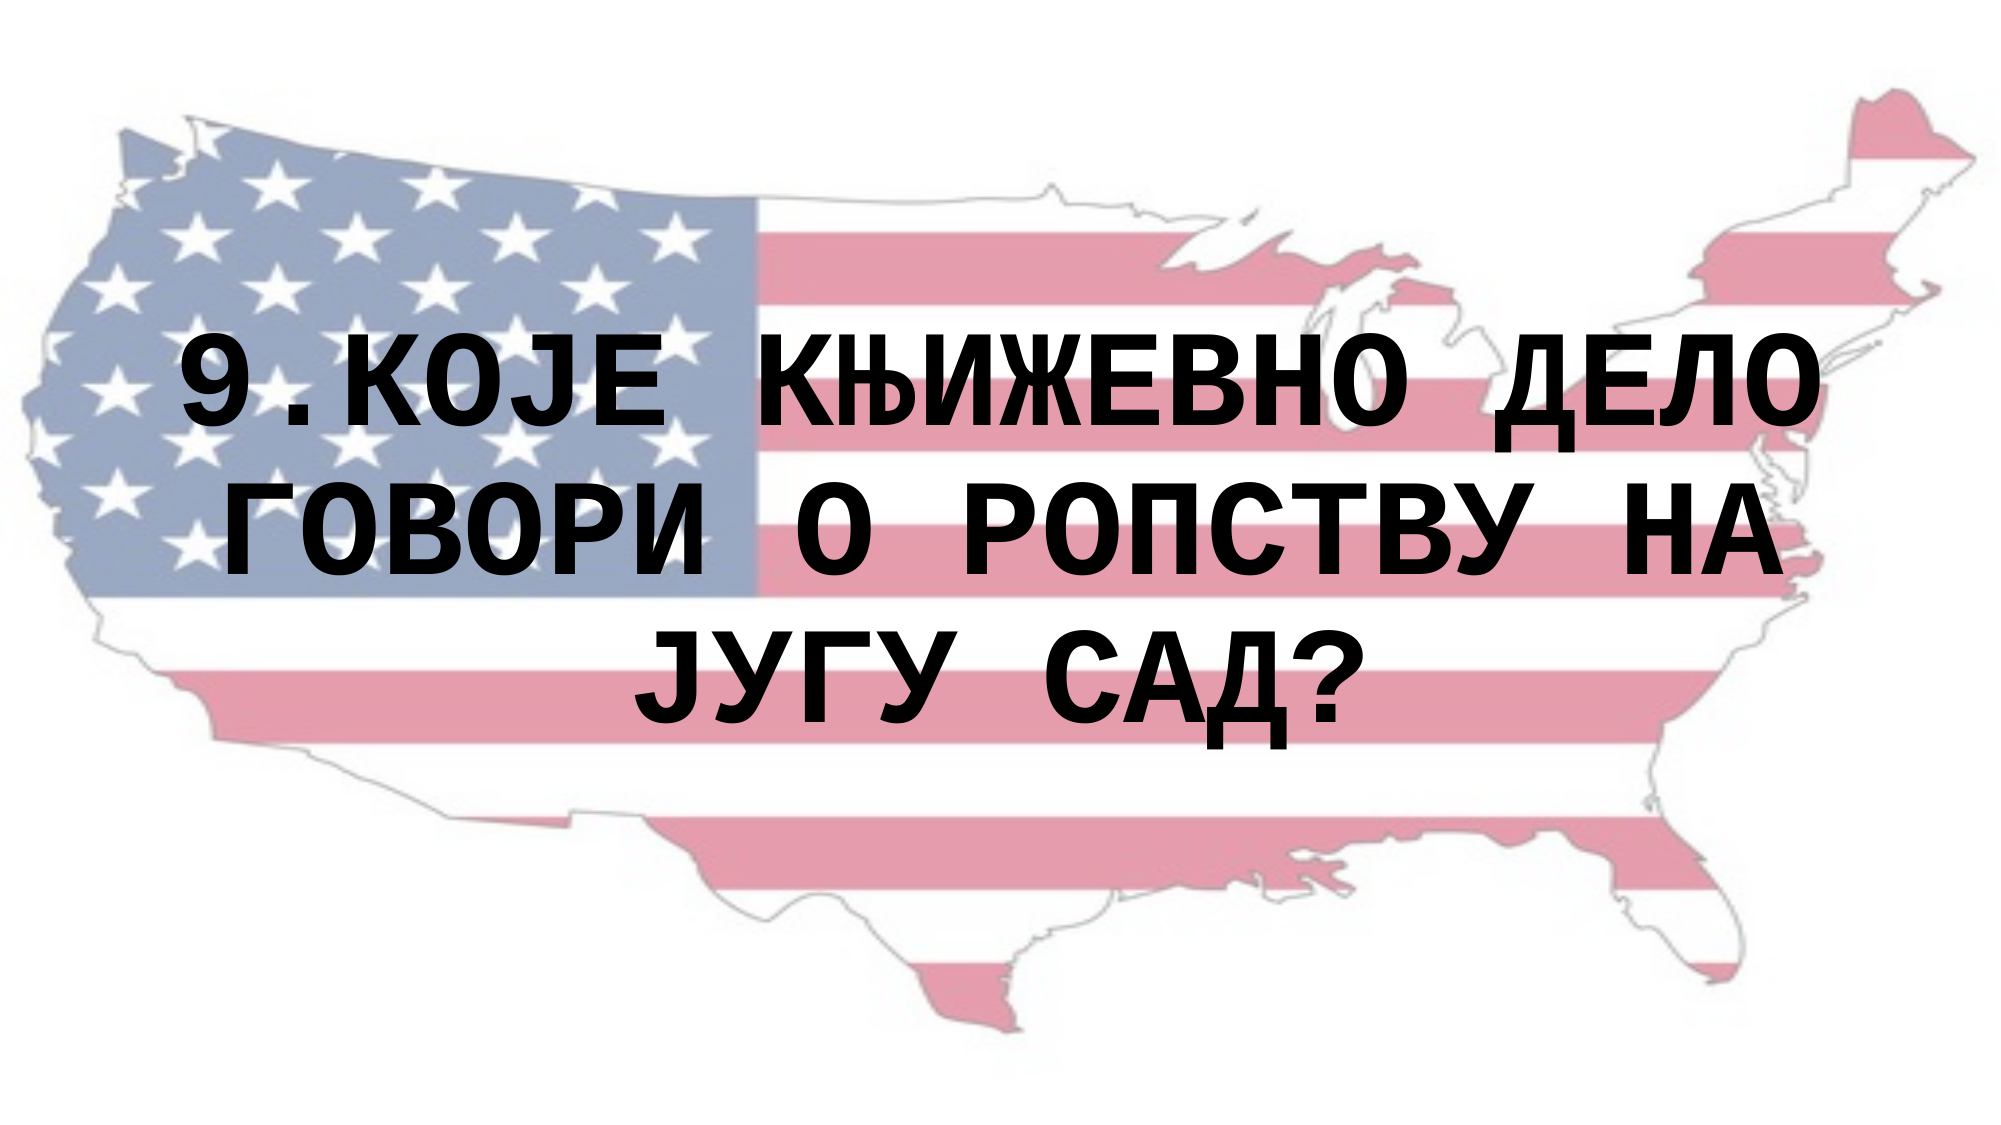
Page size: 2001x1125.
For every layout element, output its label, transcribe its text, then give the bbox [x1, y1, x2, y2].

list 9.КОЈЕ КЊИЖЕВНО ДЕЛО ГОВОРИ О РОПСТВУ НА ЈУГУ САД? [137, 299, 1863, 1014]
